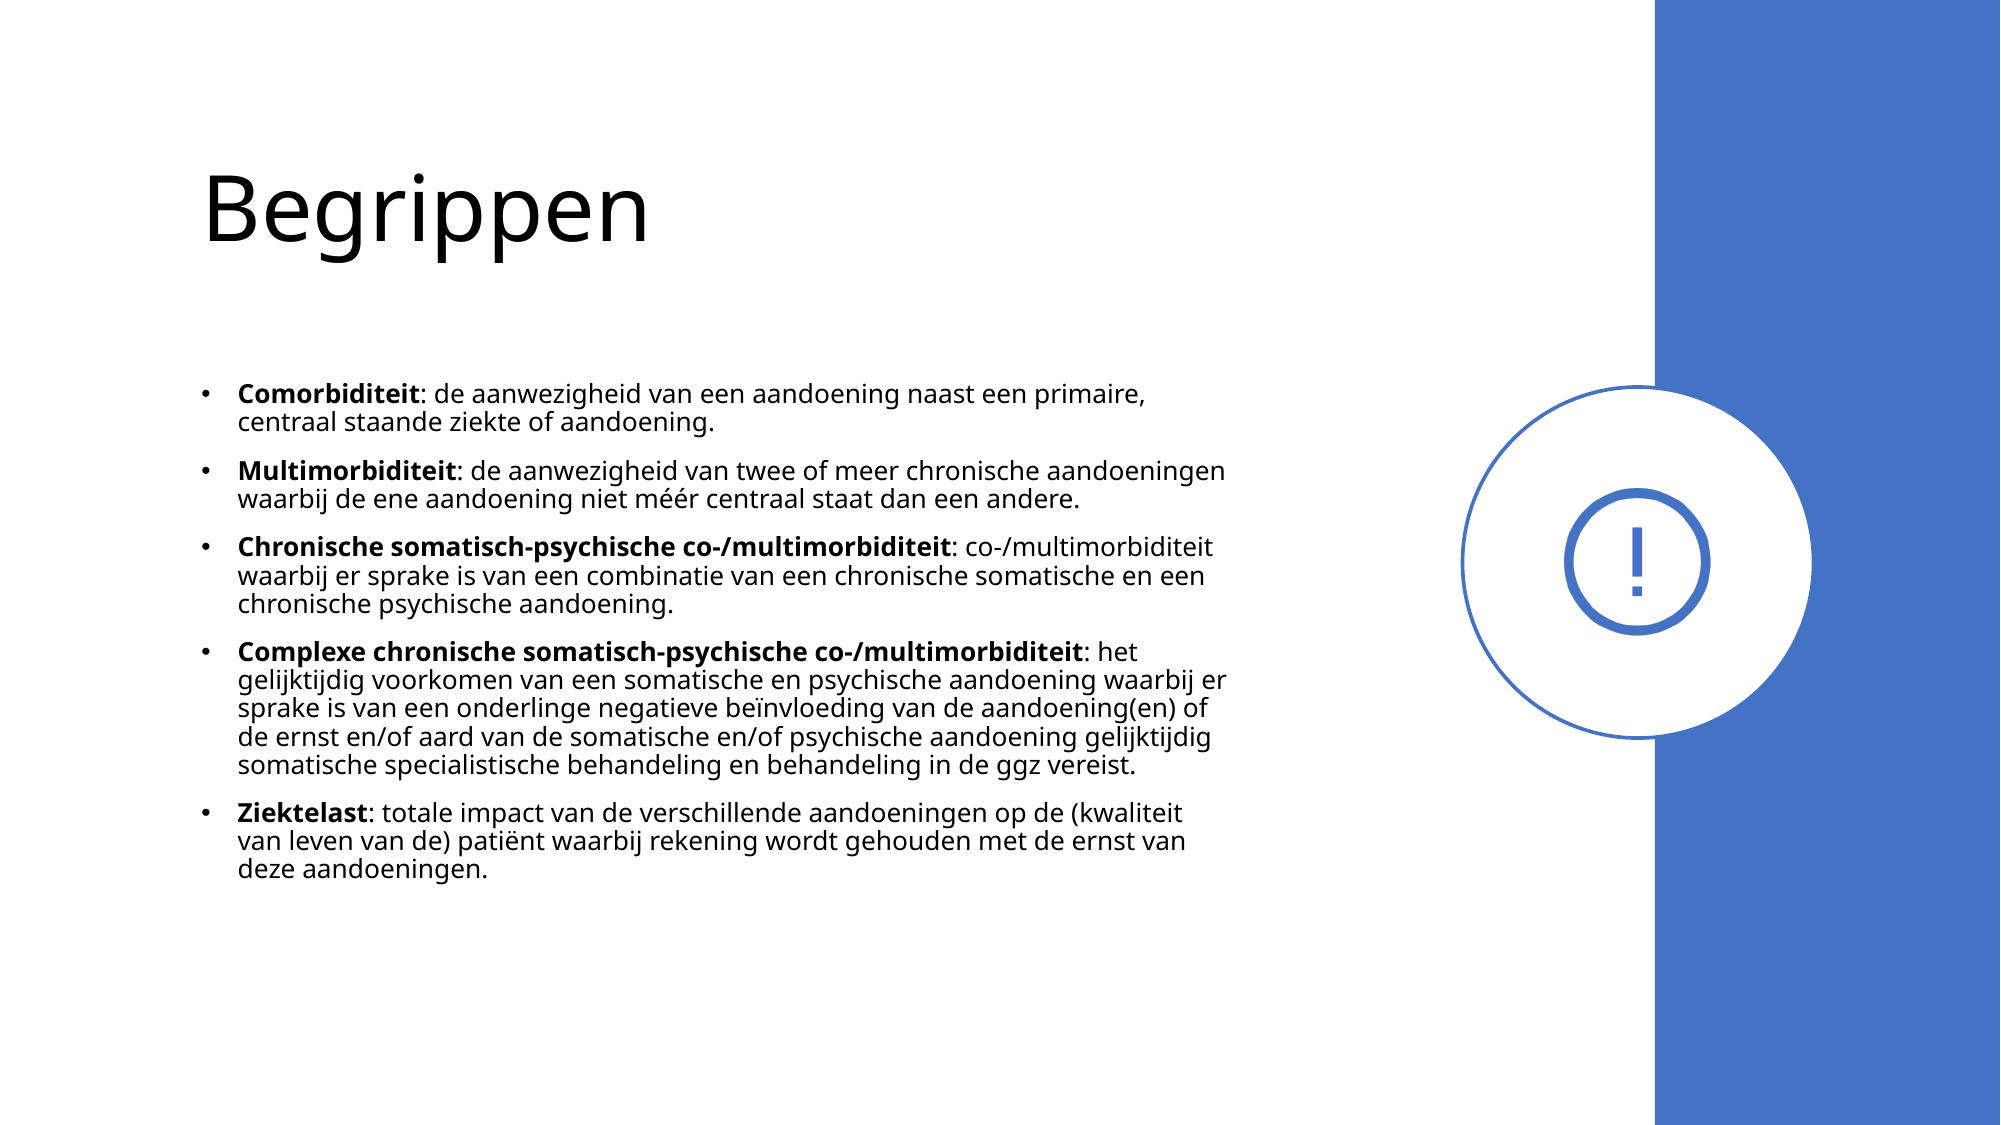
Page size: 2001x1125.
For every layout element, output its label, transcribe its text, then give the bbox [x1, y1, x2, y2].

picture [1544, 468, 1732, 657]
text_box [1461, 385, 1815, 740]
title Begrippen [186, 102, 1413, 321]
text_box [1654, 0, 2000, 1125]
list Comorbiditeit: de aanwezigheid van een aandoening naast een primaire, centraal staande ziekte of aandoening. Multimorbiditeit: de aanwezigheid van twee of meer chronische aandoeningen waarbij de ene aandoening niet méér centraal staat dan een andere. Chronische somatisch-psychische co-/multimorbiditeit: co-/multimorbiditeit waarbij er sprake is van een combinatie van een chronische somatische en een chronische psychische aandoening. Complexe chronische somatisch-psychische co-/multimorbiditeit: het gelijktijdig voorkomen van een somatische en psychische aandoening waarbij er sprake is van een onderlinge negatieve beïnvloeding van de aandoening(en) of de ernst en/of aard van de somatische en/of psychische aandoening gelijktijdig somatische specialistische behandeling en behandeling in de ggz vereist. Ziektelast: totale impact van de verschillende aandoeningen op de (kwaliteit van leven van de) patiënt waarbij rekening wordt gehouden met de ernst van deze aandoeningen. [186, 373, 1248, 940]
